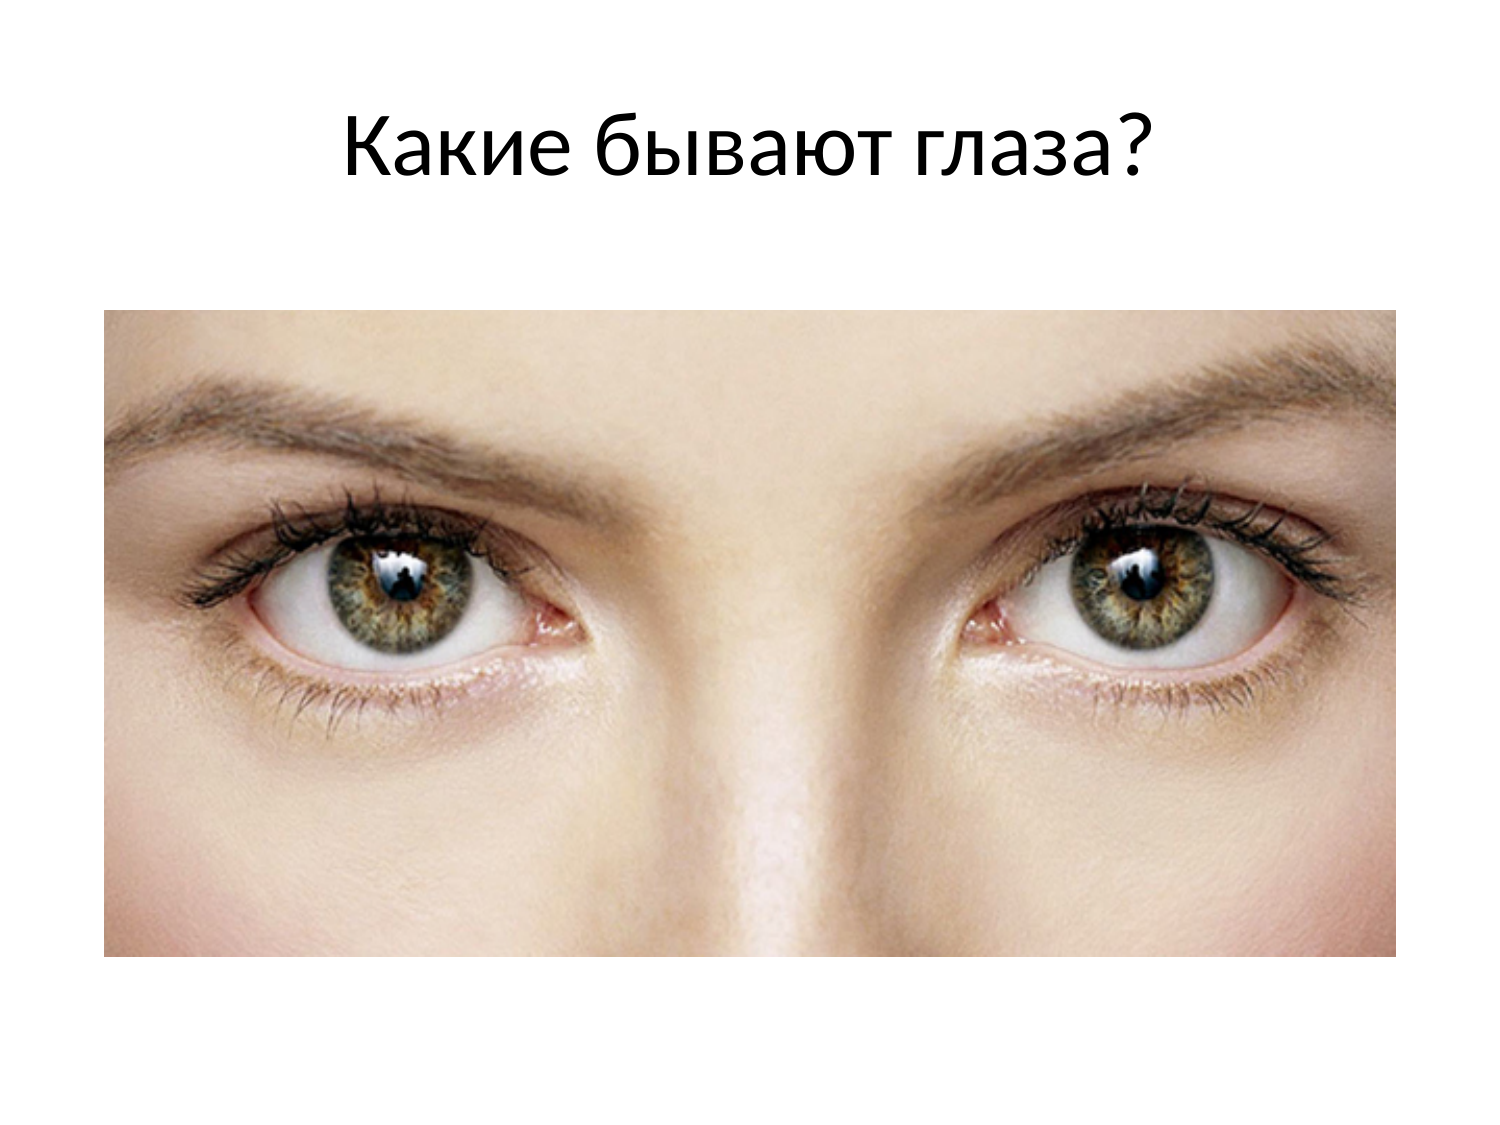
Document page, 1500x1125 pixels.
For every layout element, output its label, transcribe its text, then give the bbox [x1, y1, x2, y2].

title Какие бывают глаза? [75, 45, 1425, 233]
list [103, 310, 1396, 957]
